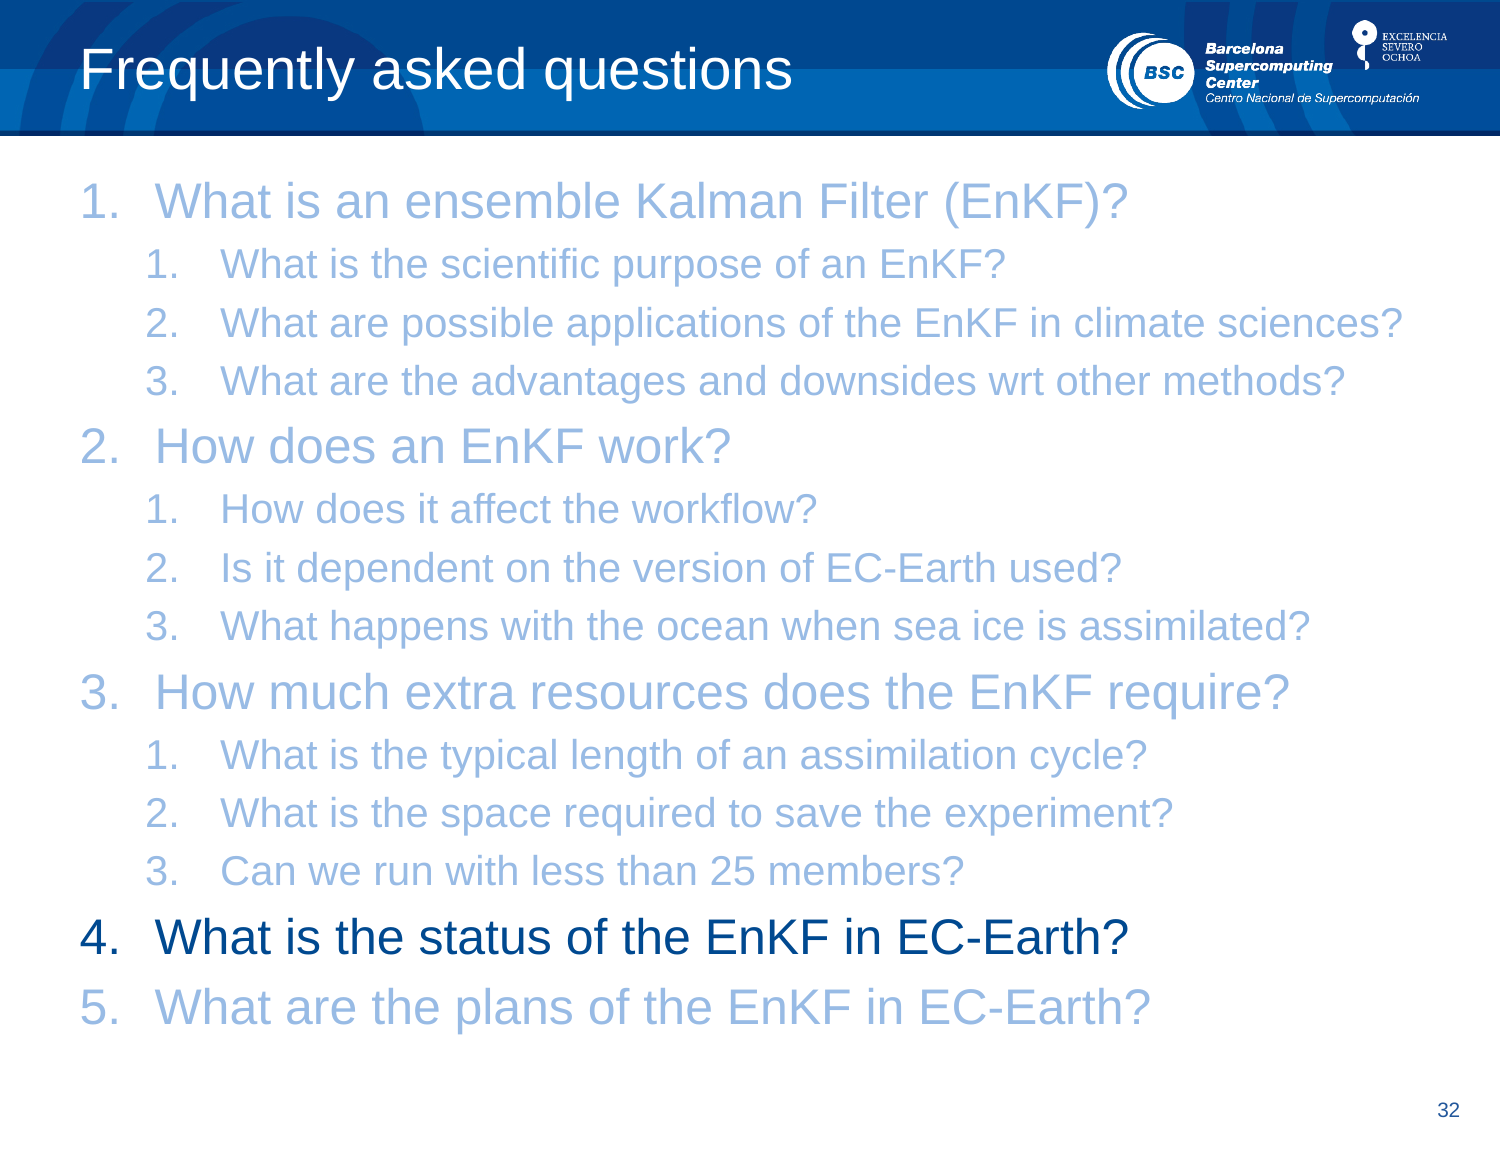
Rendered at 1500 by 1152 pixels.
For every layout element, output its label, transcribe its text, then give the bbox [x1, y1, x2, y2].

picture [0, 0, 1500, 136]
title Frequently asked questions [65, 23, 1081, 138]
list What is an ensemble Kalman Filter (EnKF)? What is the scientific purpose of an EnKF? What are possible applications of the EnKF in climate sciences? What are the advantages and downsides wrt other methods? How does an EnKF work? How does it affect the workflow? Is it dependent on the version of EC-Earth used? What happens with the ocean when sea ice is assimilated? How much extra resources does the EnKF require? What is the typical length of an assimilation cycle? What is the space required to save the experiment? Can we run with less than 25 members? What is the status of the EnKF in EC-Earth? What are the plans of the EnKF in EC-Earth? [64, 161, 1432, 1068]
